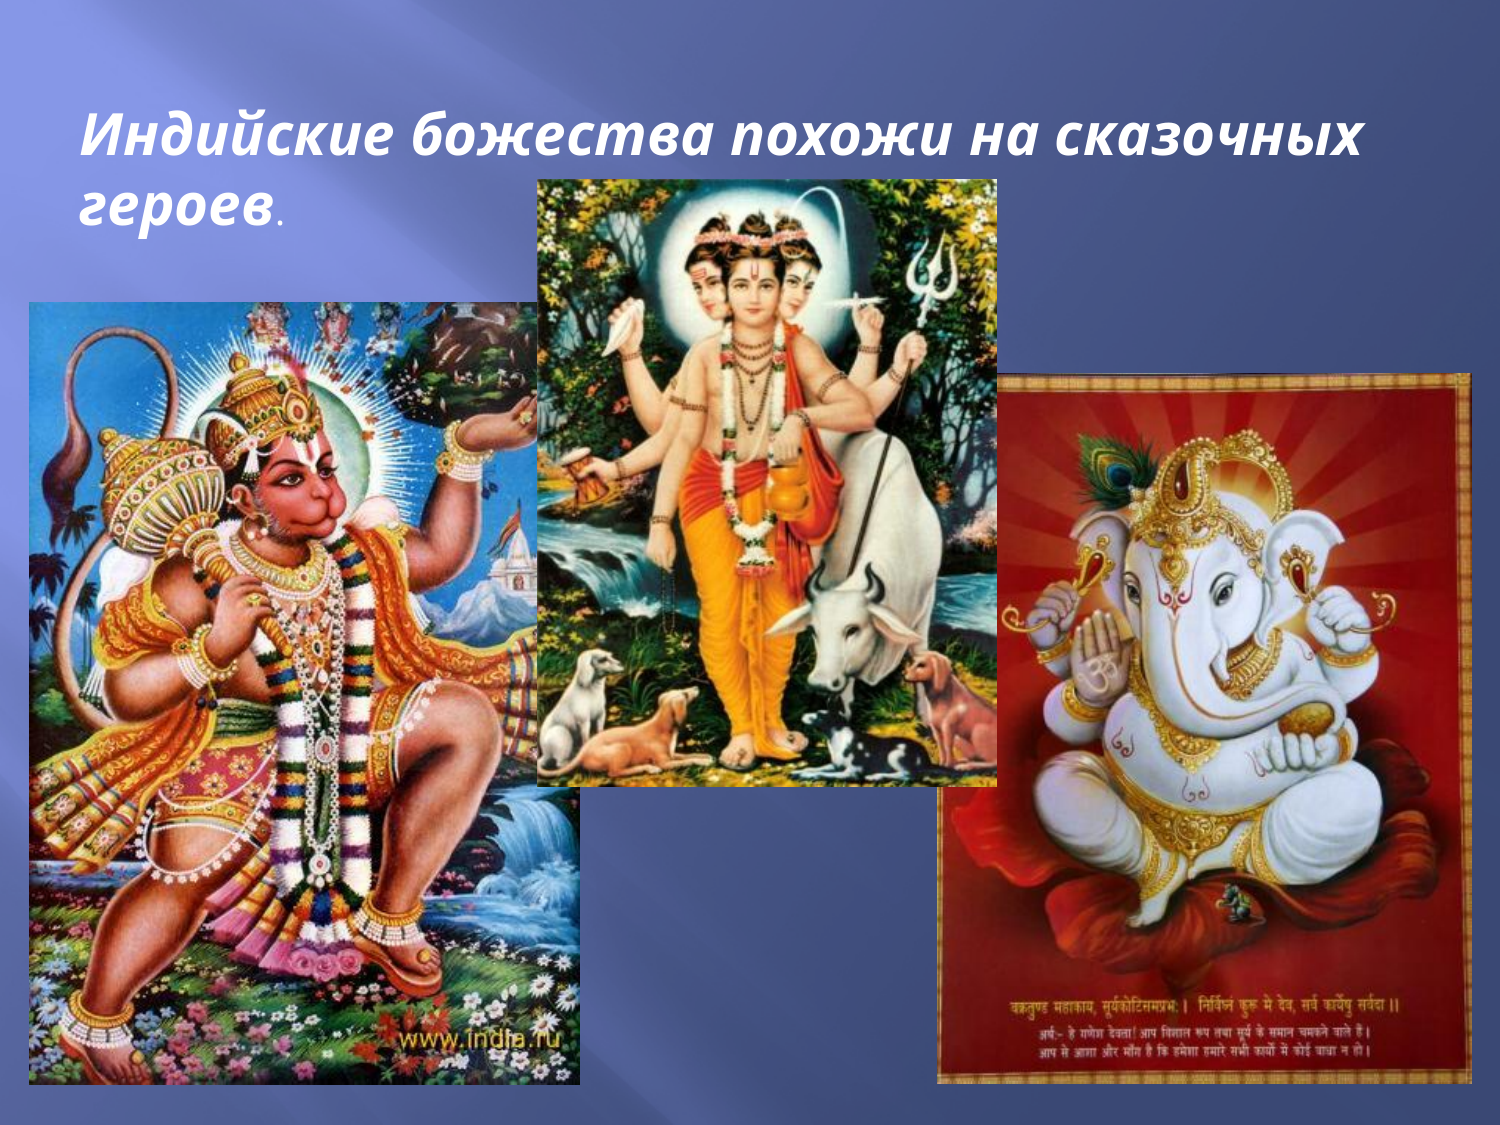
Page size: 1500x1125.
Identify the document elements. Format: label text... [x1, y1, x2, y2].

picture [29, 179, 1472, 1085]
text_box Индийские божества похожи на сказочных героев. [64, 89, 1500, 245]
